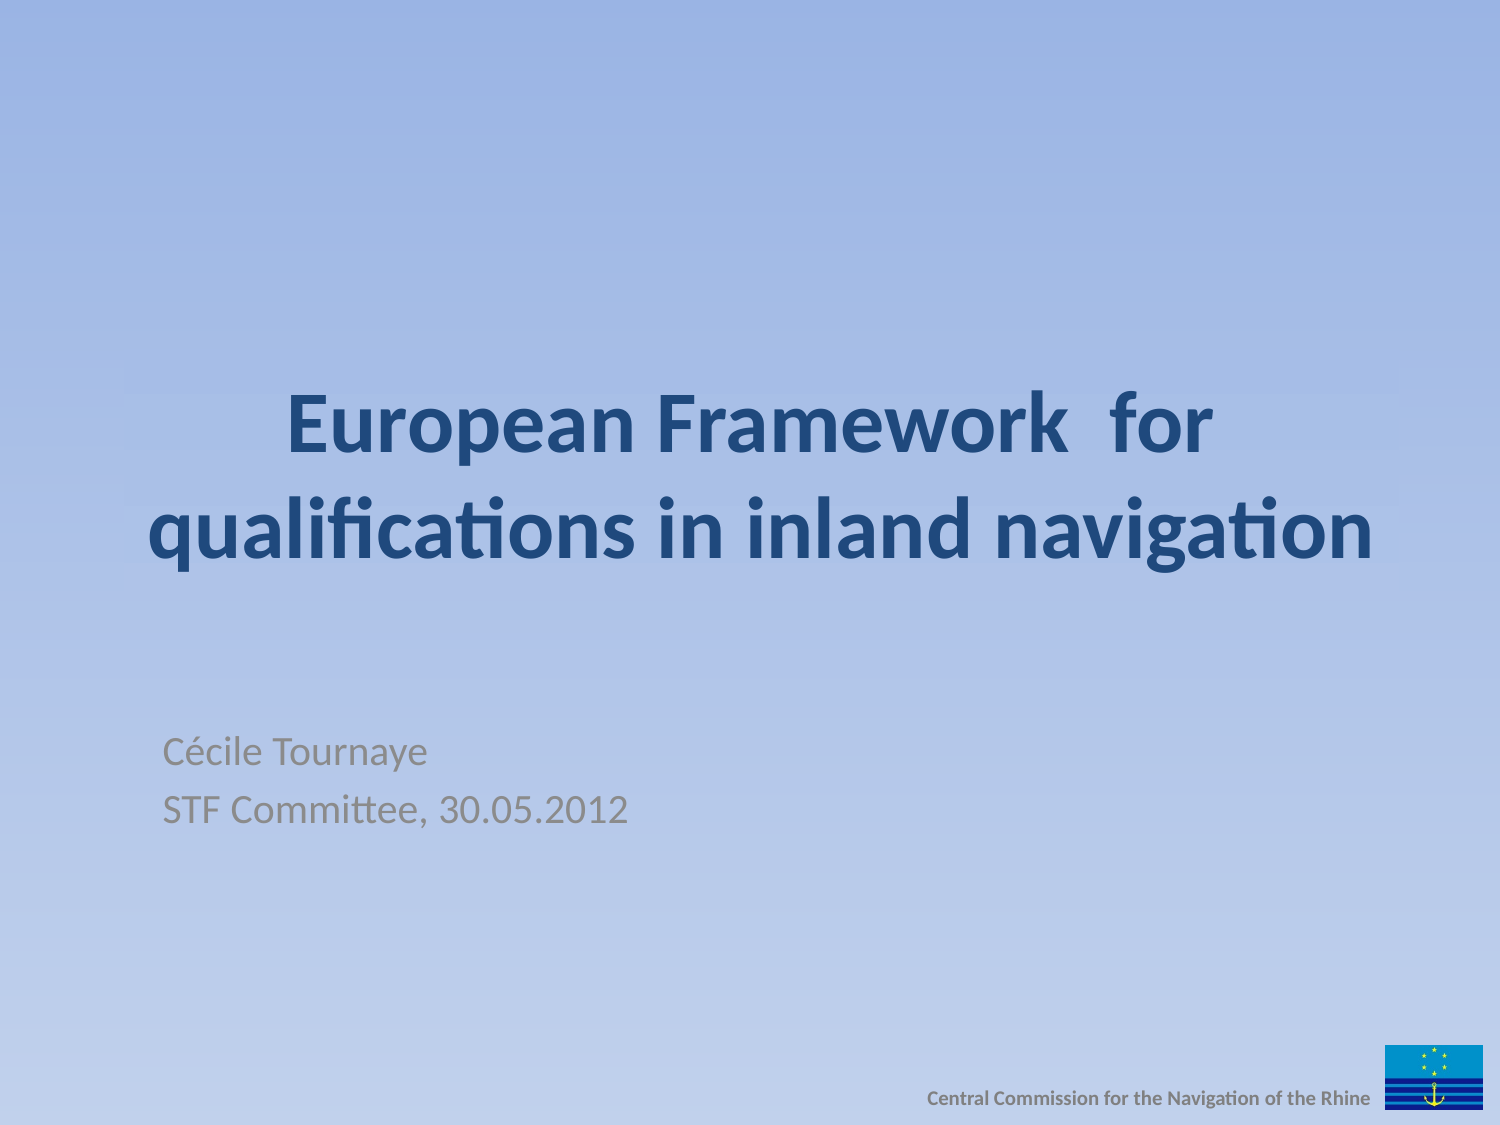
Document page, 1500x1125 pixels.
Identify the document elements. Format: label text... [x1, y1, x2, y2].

text_box Central Commission for the Navigation of the Rhine [912, 1077, 1382, 1117]
subtitle Cécile Tournaye STF Committee, 30.05.2012 [147, 716, 1198, 1004]
picture [1384, 1079, 1483, 1111]
title European Framework for qualifications in inland navigation [123, 349, 1399, 591]
